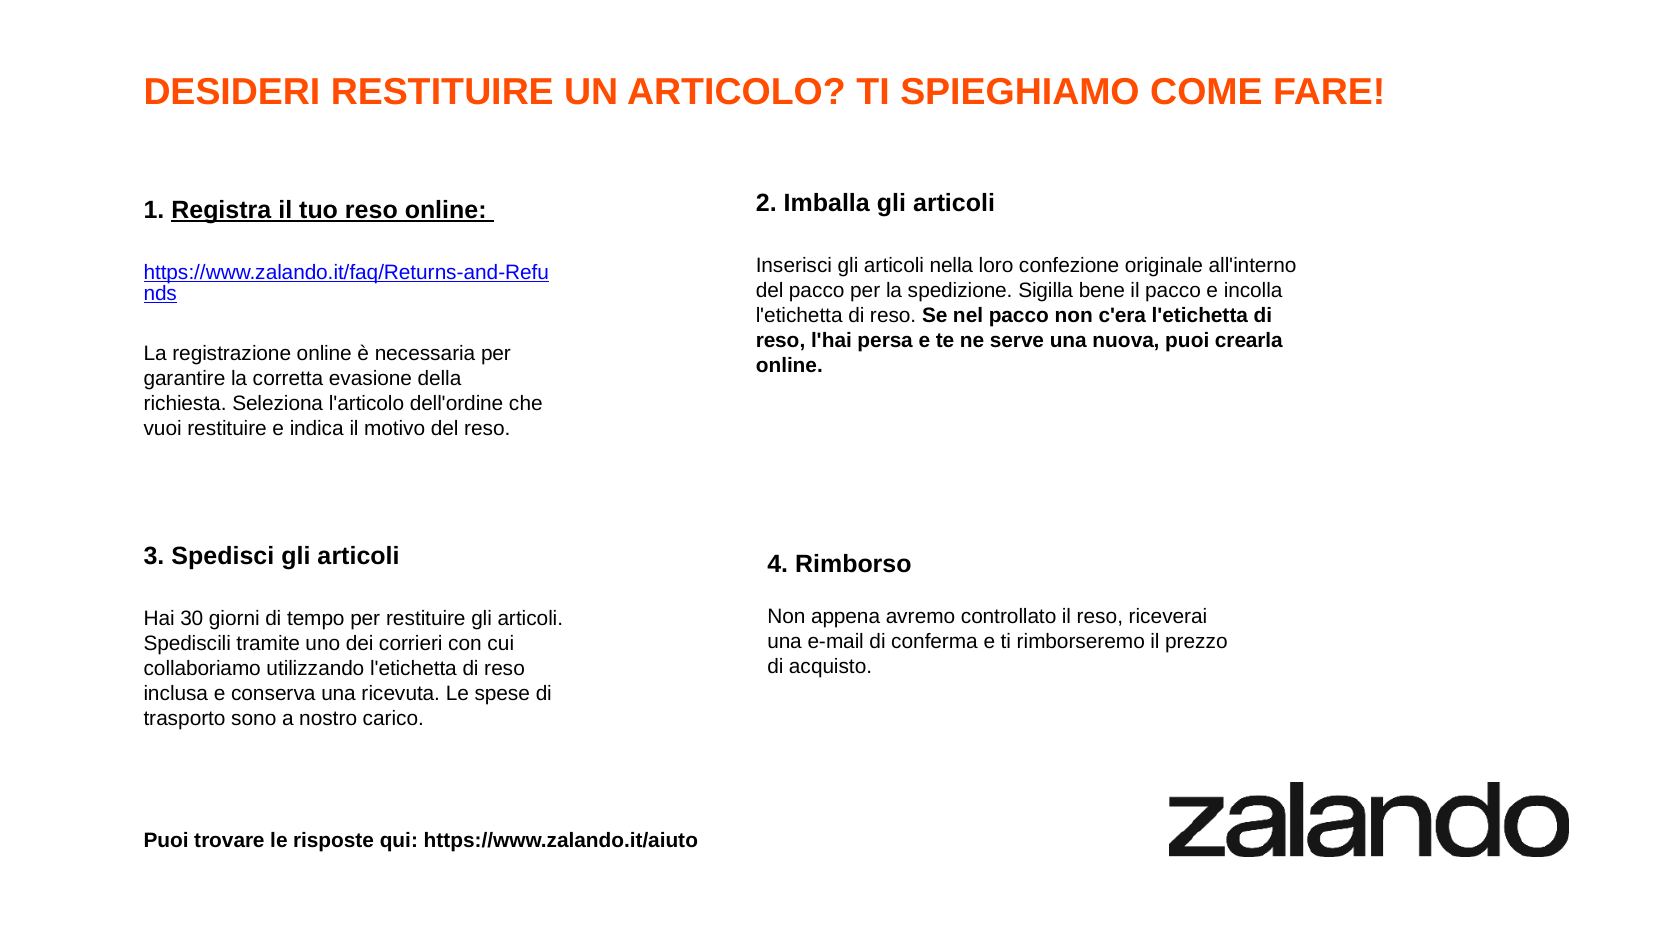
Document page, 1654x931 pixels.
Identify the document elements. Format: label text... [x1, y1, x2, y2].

text_box 4. Rimborso Non appena avremo controllato il reso, riceverai una e-mail di conferma e ti rimborseremo il prezzo di acquisto. [752, 532, 1245, 693]
text_box 1. Registra il tuo reso online: https://www.zalando.it/faq/Returns-and-Refunds La registrazione online è necessaria per garantire la corretta evasione della richiesta. Seleziona l'articolo dell'ordine che vuoi restituire e indica il motivo del reso. [128, 186, 564, 532]
text_box 2. Imballa gli articoli Inserisci gli articoli nella loro confezione originale all'interno del pacco per la spedizione. Sigilla bene il pacco e incolla l'etichetta di reso. Se nel pacco non c'era l'etichetta di reso, l'hai persa e te ne serve una nuova, puoi crearla online. [741, 179, 1327, 540]
text_box 3. Spedisci gli articoli Hai 30 giorni di tempo per restituire gli articoli. Spediscili tramite uno dei corrieri con cui collaboriamo utilizzando l'etichetta di reso inclusa e conserva una ricevuta. Le spese di trasporto sono a nostro carico. [128, 532, 589, 763]
picture [1169, 781, 1569, 858]
text_box DESIDERI RESTITUIRE UN ARTICOLO? TI SPIEGHIAMO COME FARE! [128, 60, 1541, 157]
text_box Puoi trovare le risposte qui: https://www.zalando.it/aiuto [128, 819, 1644, 931]
